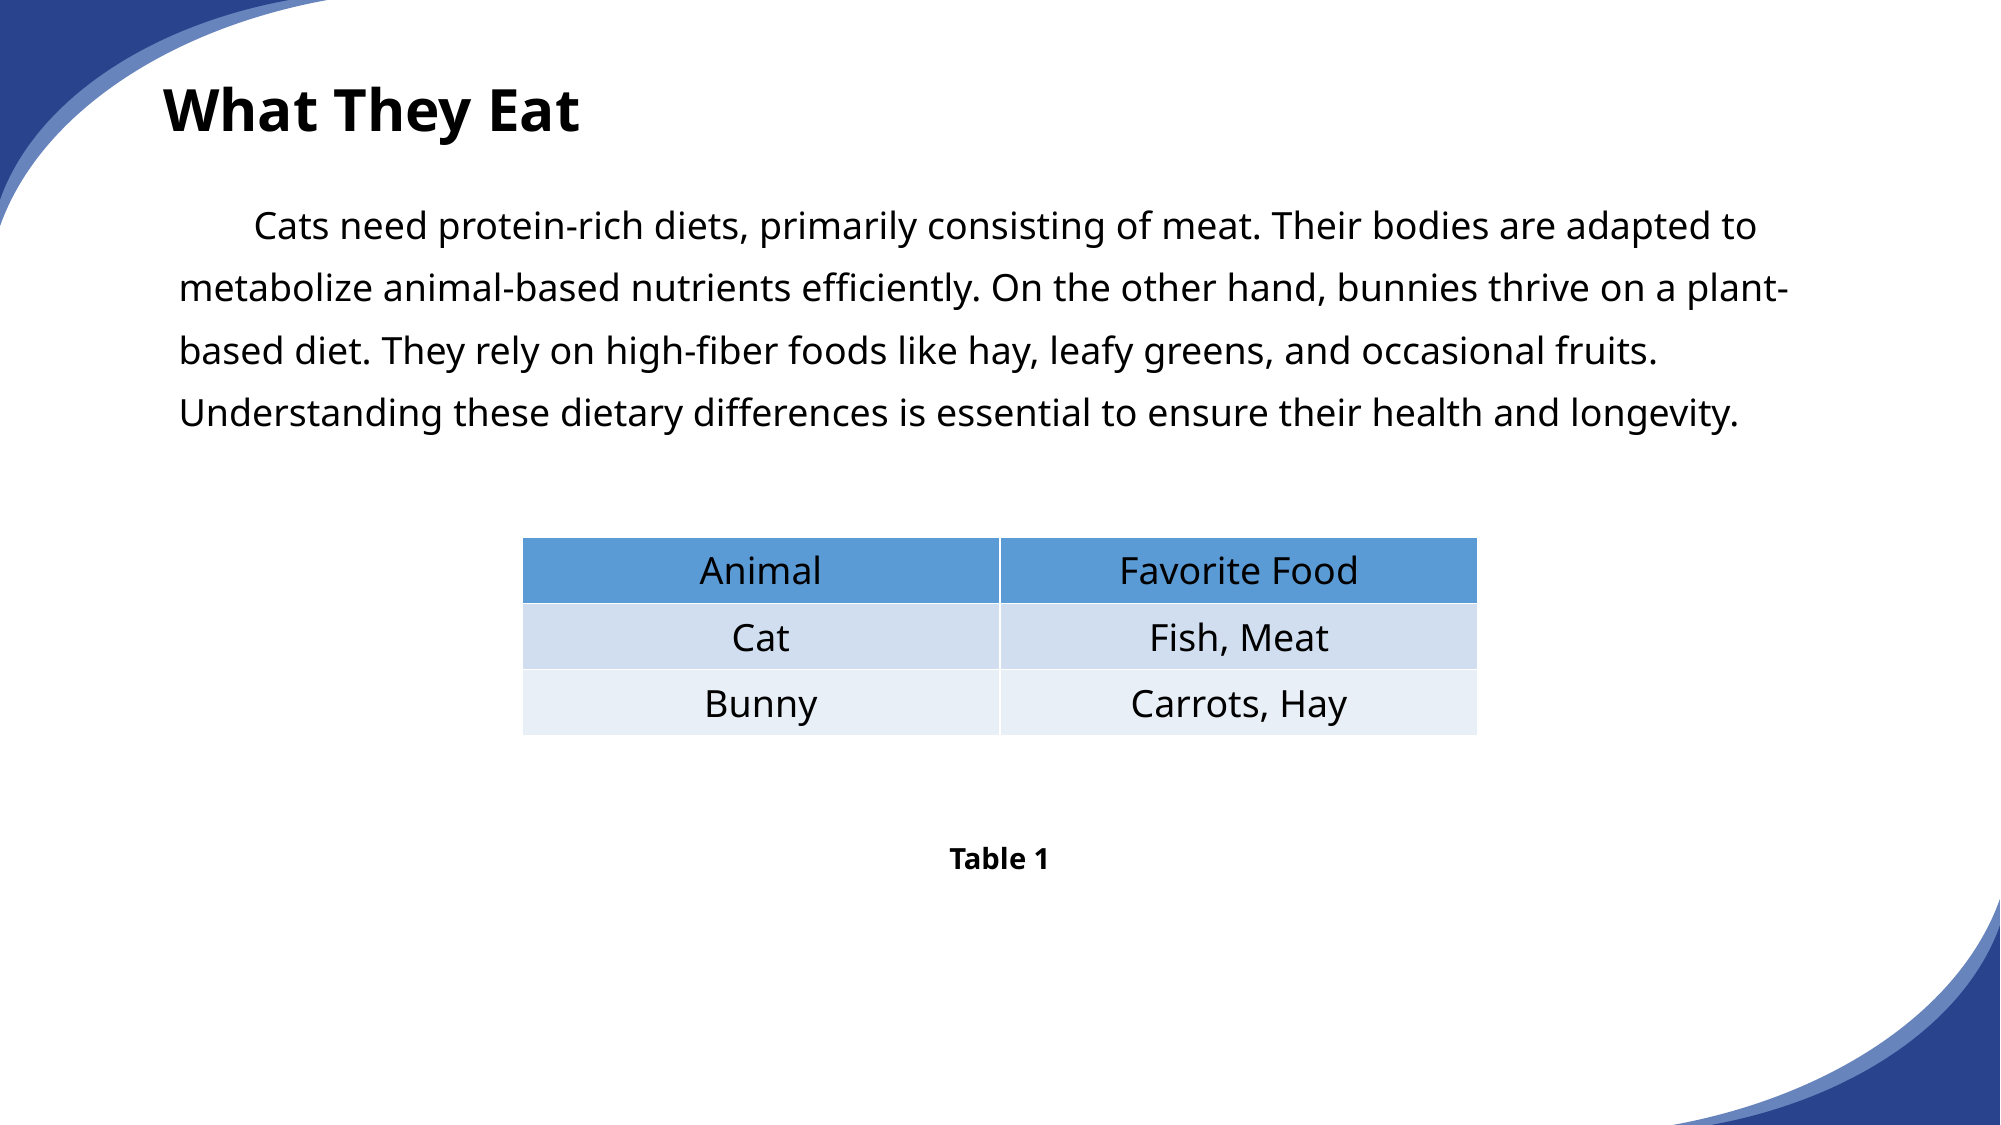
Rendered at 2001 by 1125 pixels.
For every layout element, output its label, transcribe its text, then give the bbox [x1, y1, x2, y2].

table_header Favorite Food [1001, 538, 1477, 603]
list Cats need protein-rich diets, primarily consisting of meat. Their bodies are adapted to metabolize animal-based nutrients efficiently. On the other hand, bunnies thrive on a plant-based diet. They rely on high-fiber foods like hay, leafy greens, and occasional fruits. Understanding these dietary differences is essential to ensure their health and longevity. [163, 176, 1837, 468]
table_cell Bunny [523, 670, 999, 735]
table_cell Fish, Meat [1001, 604, 1477, 669]
table_cell Cat [523, 604, 999, 669]
table_header Animal [523, 538, 999, 603]
table_cell Carrots, Hay [1001, 670, 1477, 735]
title What They Eat [163, 68, 1837, 159]
subtitle Table 1 [584, 821, 1416, 887]
